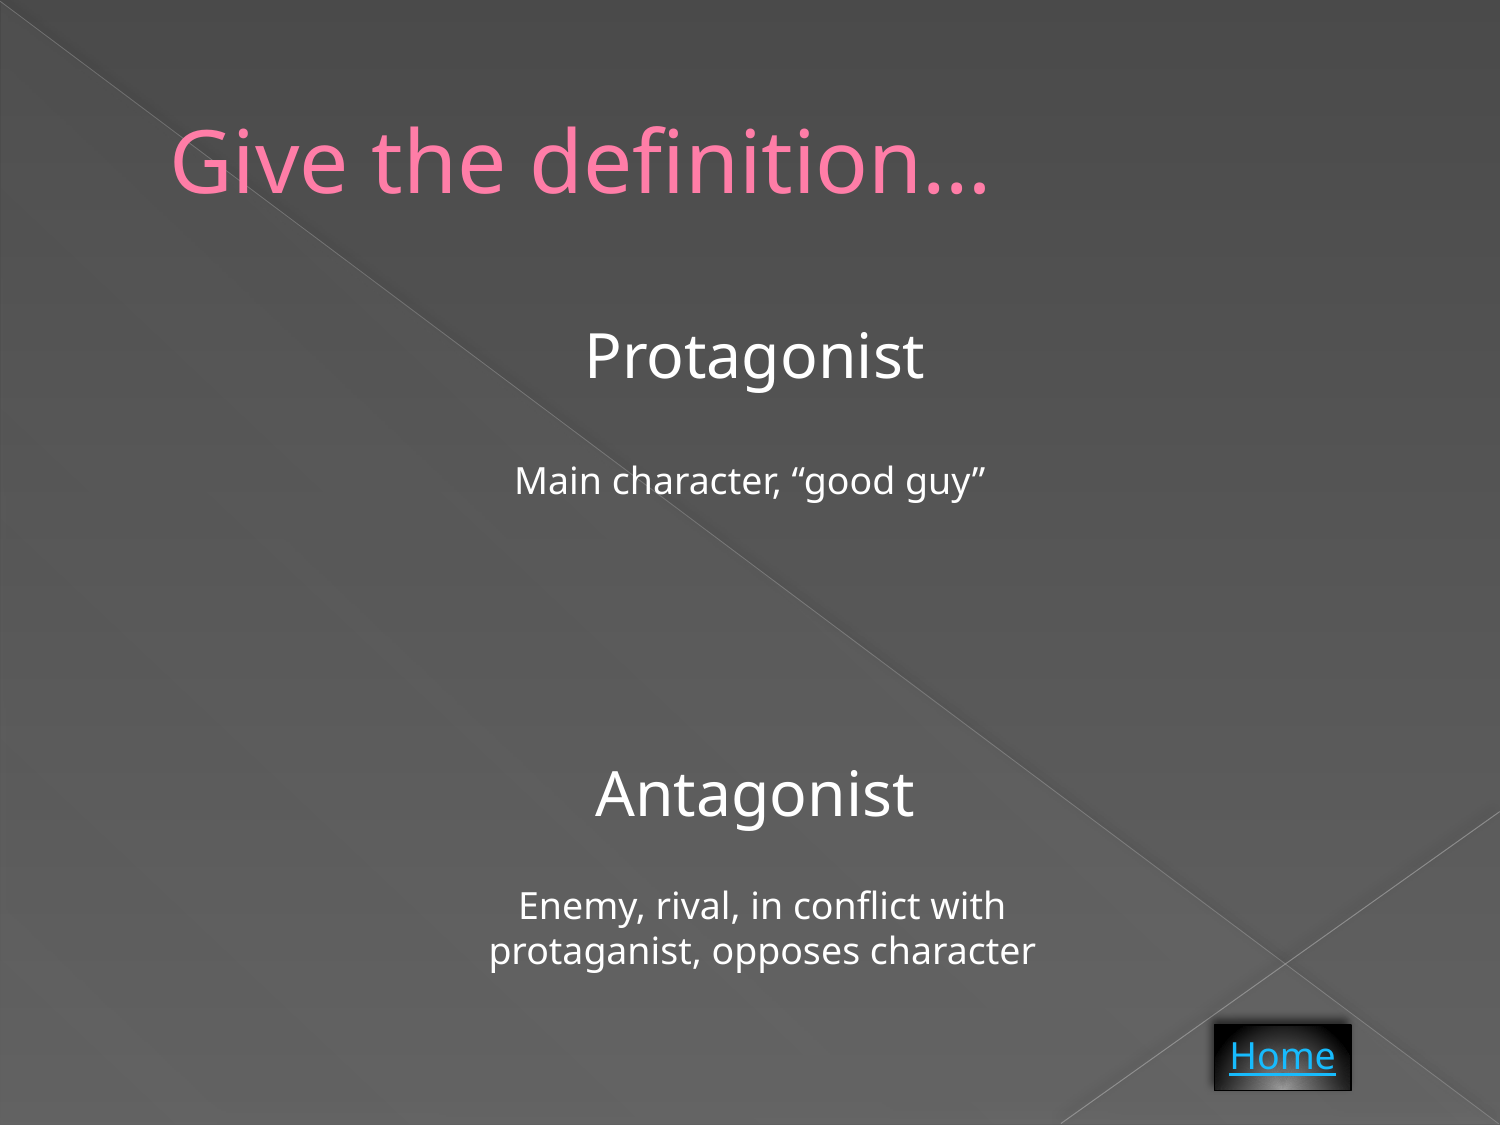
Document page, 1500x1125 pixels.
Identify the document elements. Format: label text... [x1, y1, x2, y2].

text_box Main character, “good guy” [412, 449, 1088, 510]
title Give the definition… [75, 43, 1425, 274]
list Protagonist Antagonist [75, 308, 1425, 1059]
text_box Enemy, rival, in conflict with protaganist, opposes character [424, 874, 1100, 980]
text_box Home [1214, 1024, 1352, 1091]
